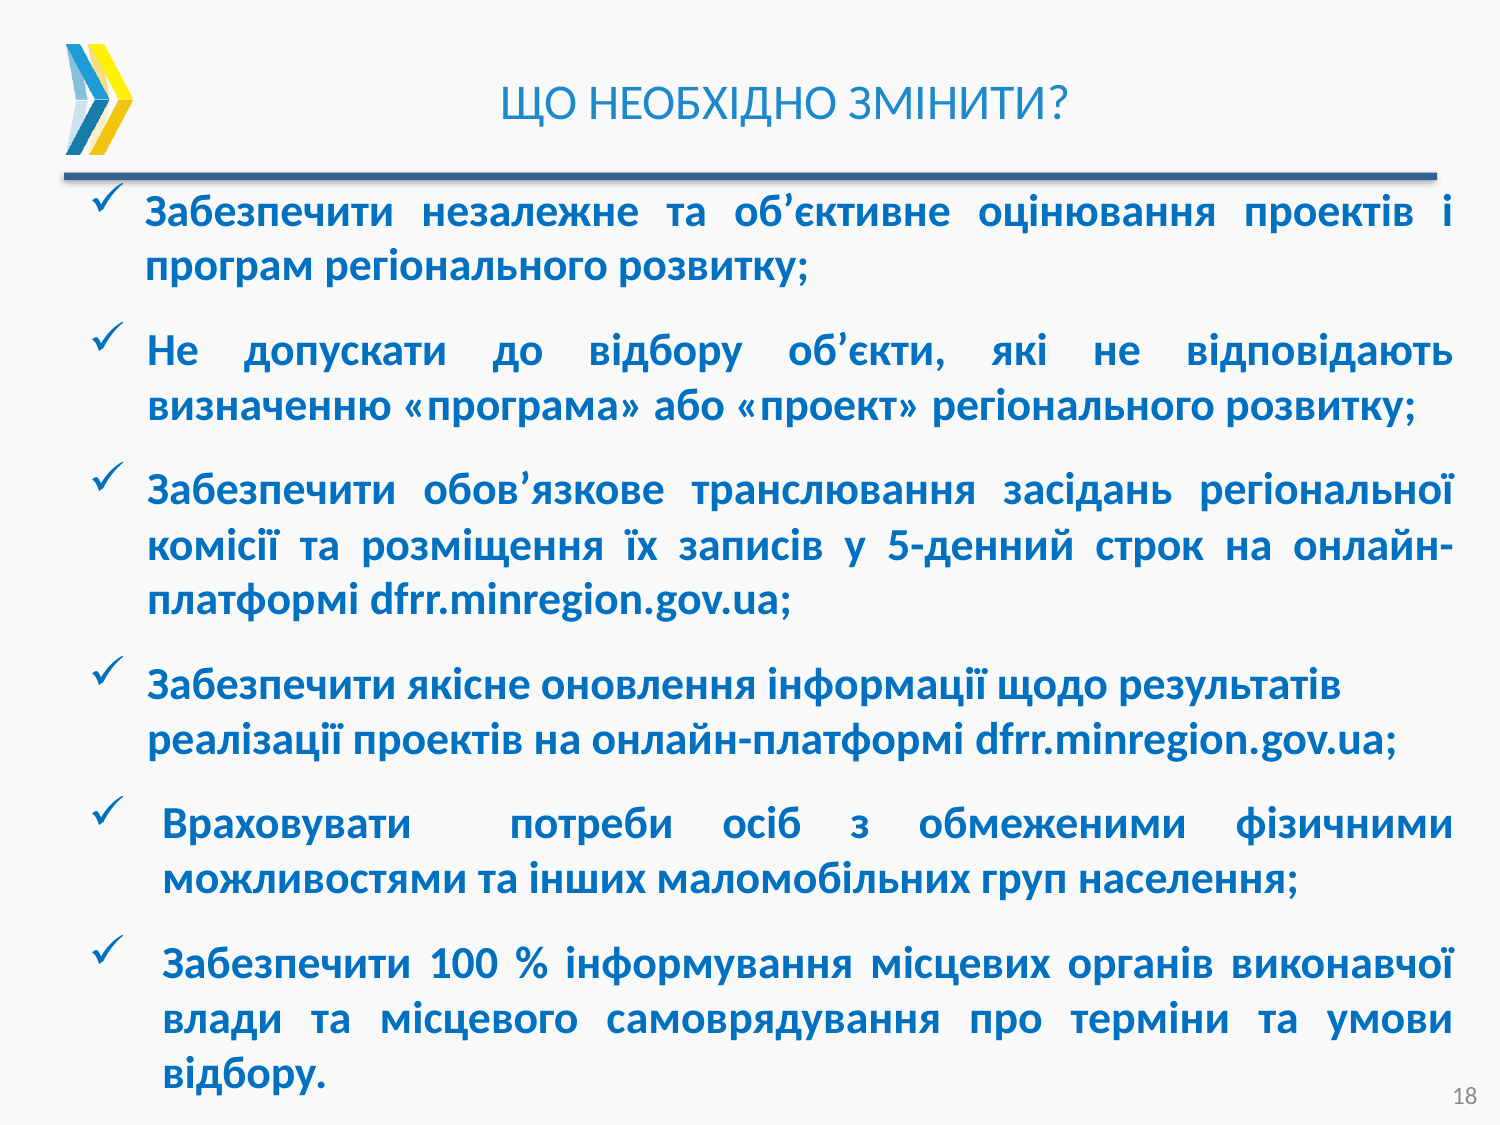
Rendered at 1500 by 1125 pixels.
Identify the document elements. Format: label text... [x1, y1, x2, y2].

text_box Забезпечити незалежне та об’єктивне оцінювання проектів і програм регіонального розвитку; Не допускати до відбору об’єкти, які не відповідають визначенню «програма» або «проект» регіонального розвитку; Забезпечити обов’язкове транслювання засідань регіональної комісії та розміщення їх записів у 5-денний строк на онлайн-платформі dfrr.minregion.gov.ua; Забезпечити якісне оновлення інформації щодо результатів реалізації проектів на онлайн-платформі dfrr.minregion.gov.ua; Враховувати потреби осіб з обмеженими фізичними можливостями та інших маломобільних груп населення; Забезпечити 100 % інформування місцевих органів виконавчої влади та місцевого самоврядування про терміни та умови відбору. [0, 172, 1470, 1105]
slide_number 18 [1142, 1065, 1493, 1125]
text_box ЩО НЕОБХІДНО ЗМІНИТИ? [156, 57, 1415, 142]
picture [41, 31, 145, 169]
